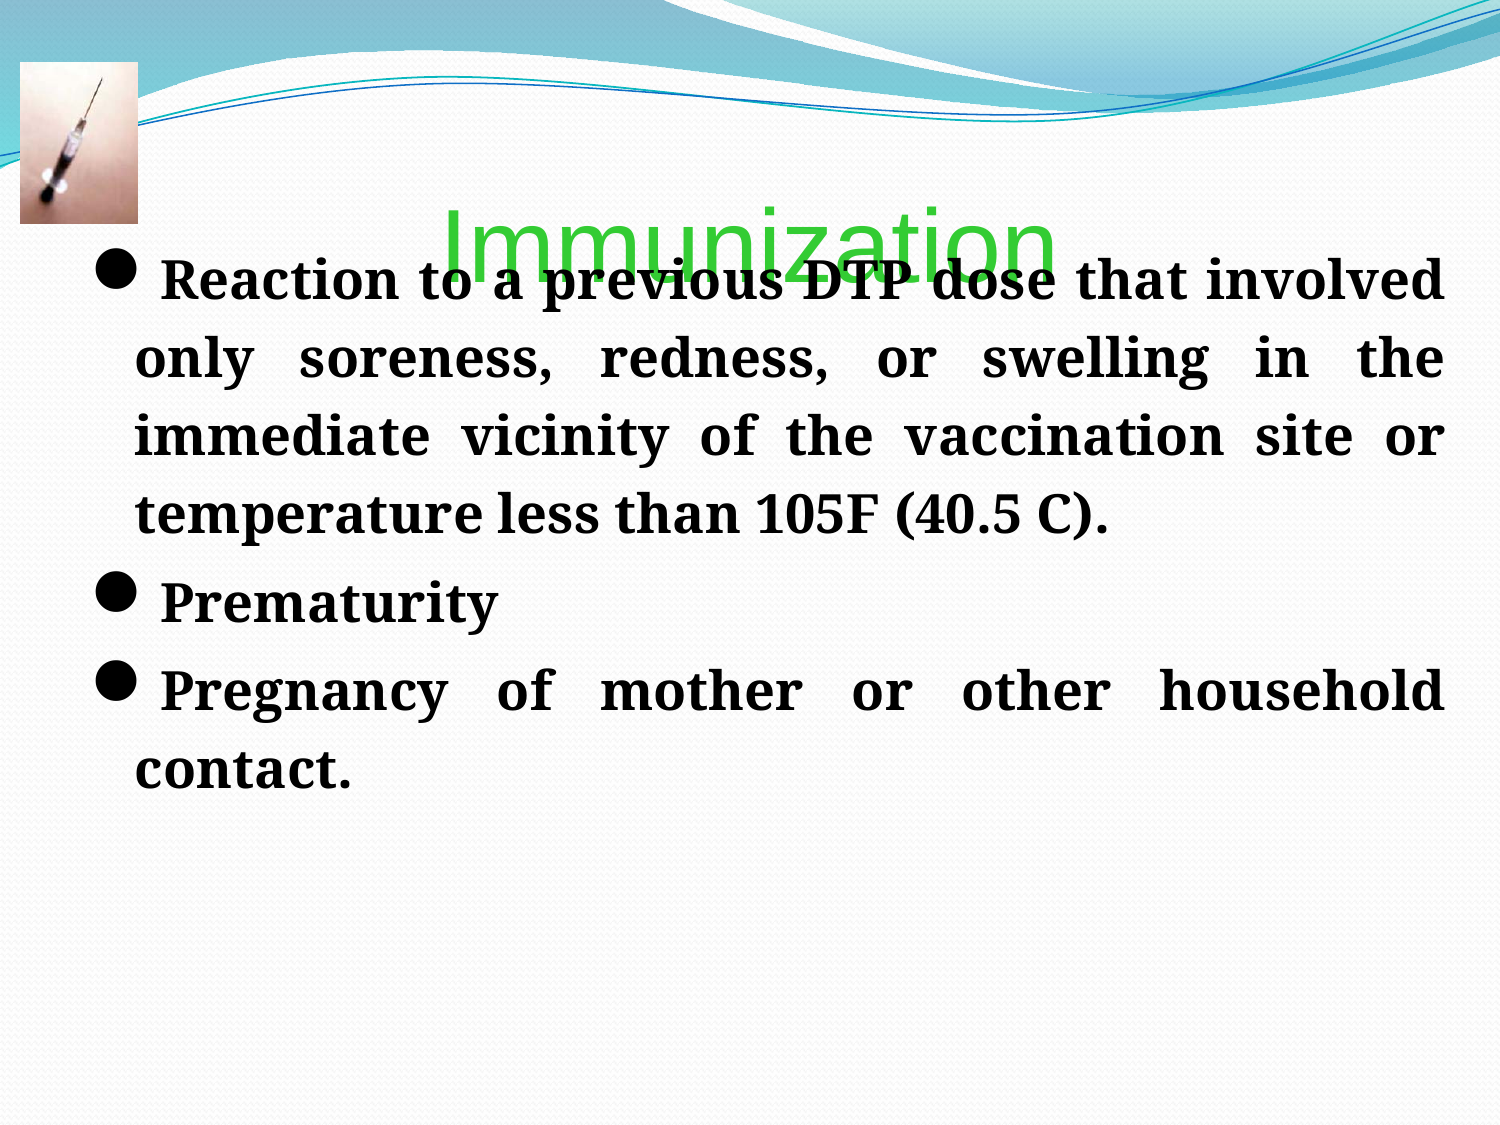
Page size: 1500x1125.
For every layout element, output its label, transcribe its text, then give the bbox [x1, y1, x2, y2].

list Reaction to a previous DTP dose that involved only soreness, redness, or swelling in the immediate vicinity of the vaccination site or temperature less than 105F (40.5 C). Prematurity Pregnancy of mother or other household contact. [75, 224, 1463, 1063]
title Immunization [75, 115, 1425, 224]
picture [20, 62, 138, 224]
